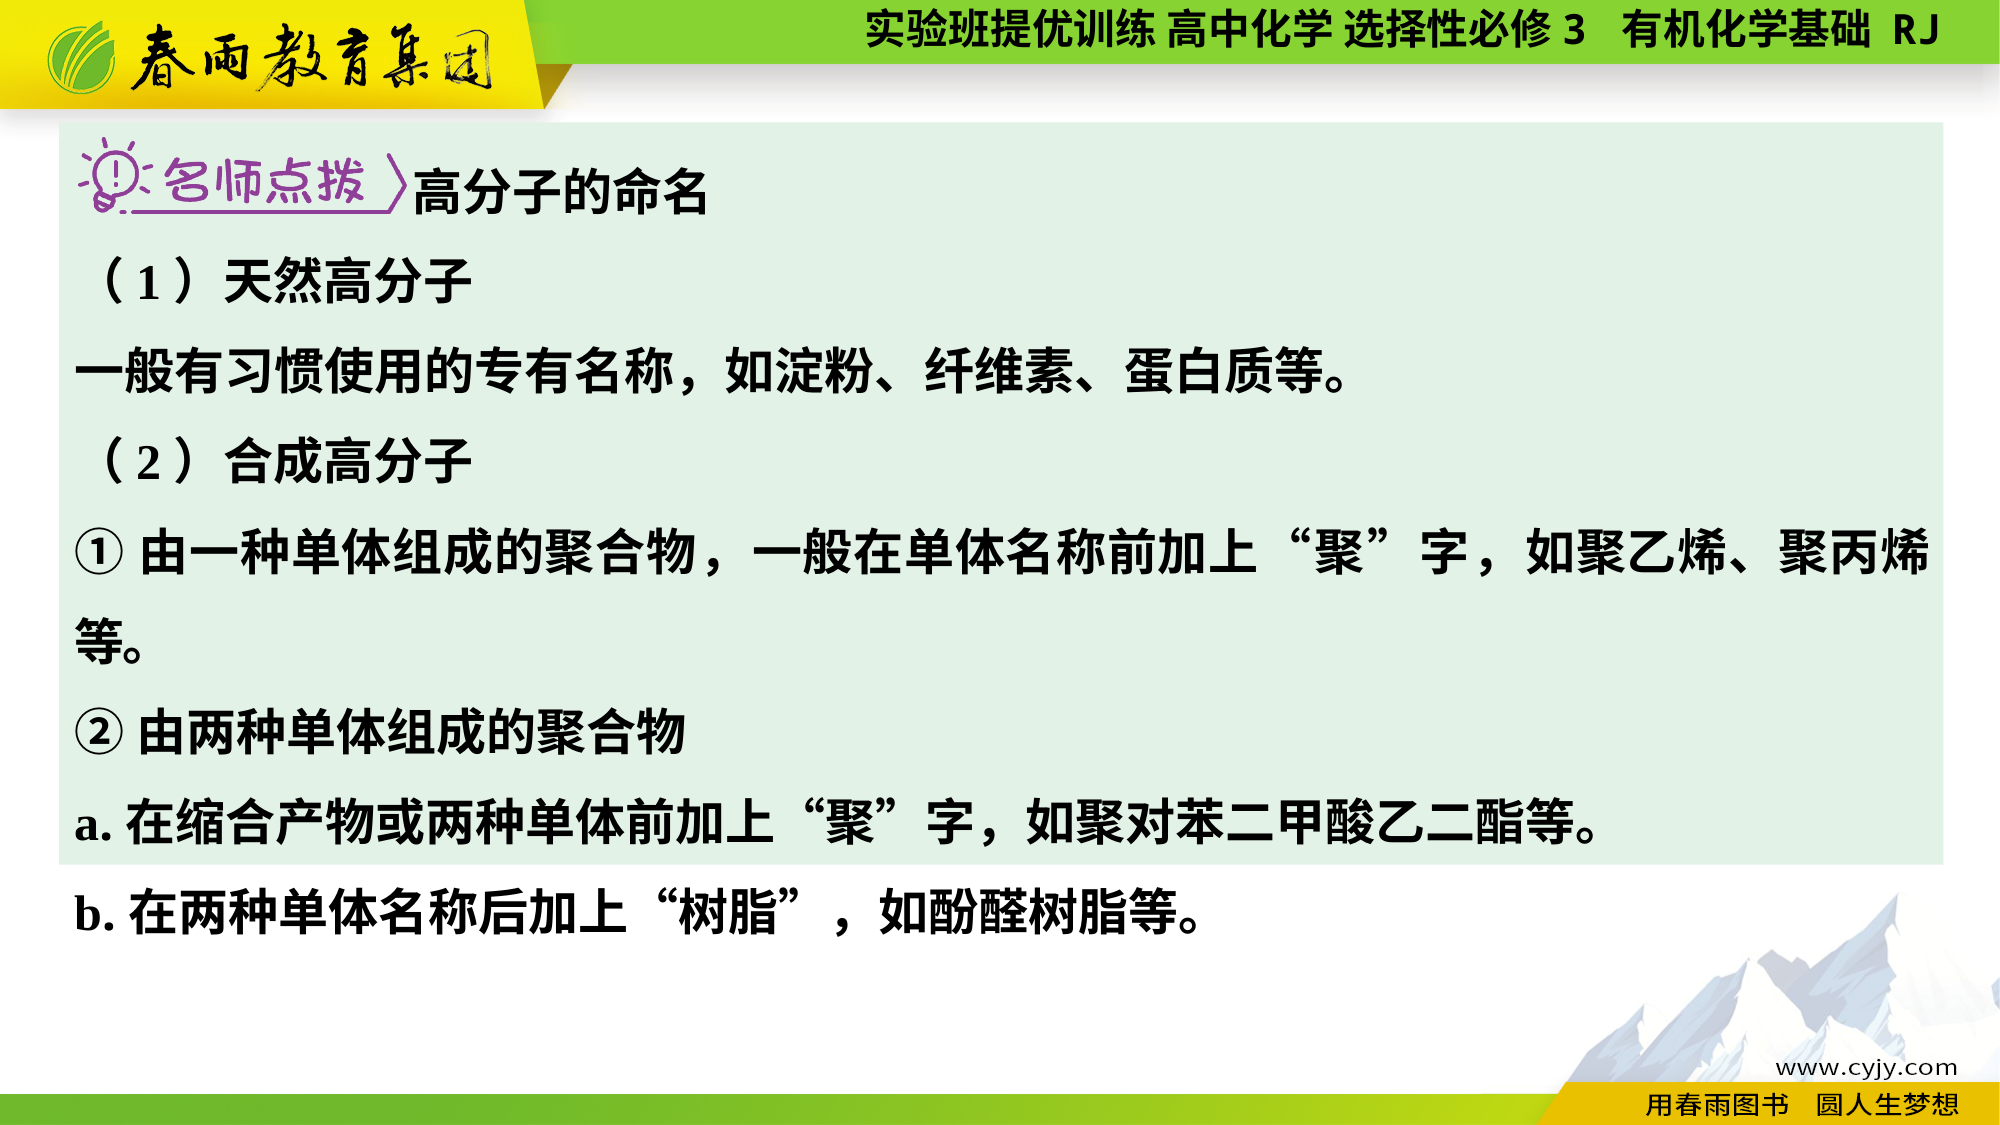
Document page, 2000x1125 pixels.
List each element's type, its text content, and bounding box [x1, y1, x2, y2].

list 高分子的命名 （1）天然高分子 一般有习惯使用的专有名称，如淀粉、纤维素、蛋白质等。 （2）合成高分子 ①由一种单体组成的聚合物，一般在单体名称前加上“聚”字，如聚乙烯、聚丙烯等。 ②由两种单体组成的聚合物 a.在缩合产物或两种单体前加上“聚”字，如聚对苯二甲酸乙二酯等。 b.在两种单体名称后加上“树脂”，如酚醛树脂等。 [59, 122, 1944, 865]
picture [0, 0, 2000, 1125]
